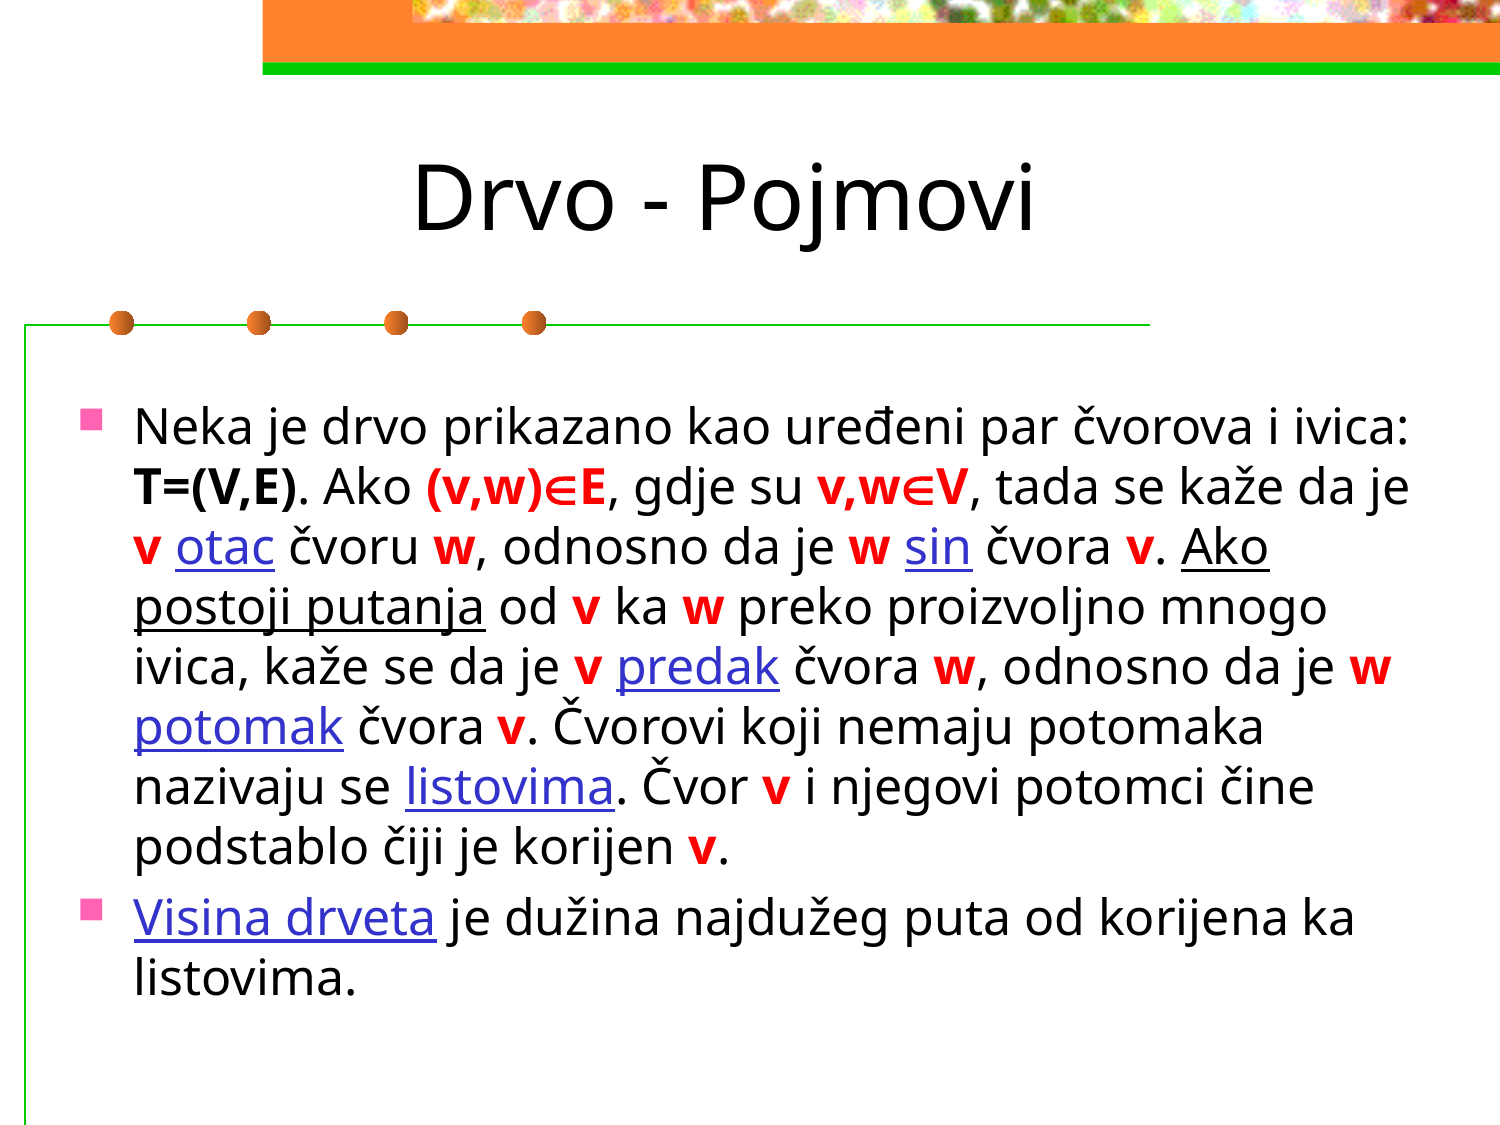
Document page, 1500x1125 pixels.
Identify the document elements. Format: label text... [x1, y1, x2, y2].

title Drvo - Pojmovi [87, 99, 1363, 288]
picture [412, 0, 1500, 23]
list Neka je drvo prikazano kao uređeni par čvorova i ivica: T=(V,E). Ako (v,w)E, gdje su v,wV, tada se kaže da je v otac čvoru w, odnosno da je w sin čvora v. Ako postoji putanja od v ka w preko proizvoljno mnogo ivica, kaže se da je v predak čvora w, odnosno da je w potomak čvora v. Čvorovi koji nemaju potomaka nazivaju se listovima. Čvor v i njegovi potomci čine podstablo čiji je korijen v. Visina drveta je dužina najdužeg puta od korijena ka listovima. [62, 387, 1438, 1063]
